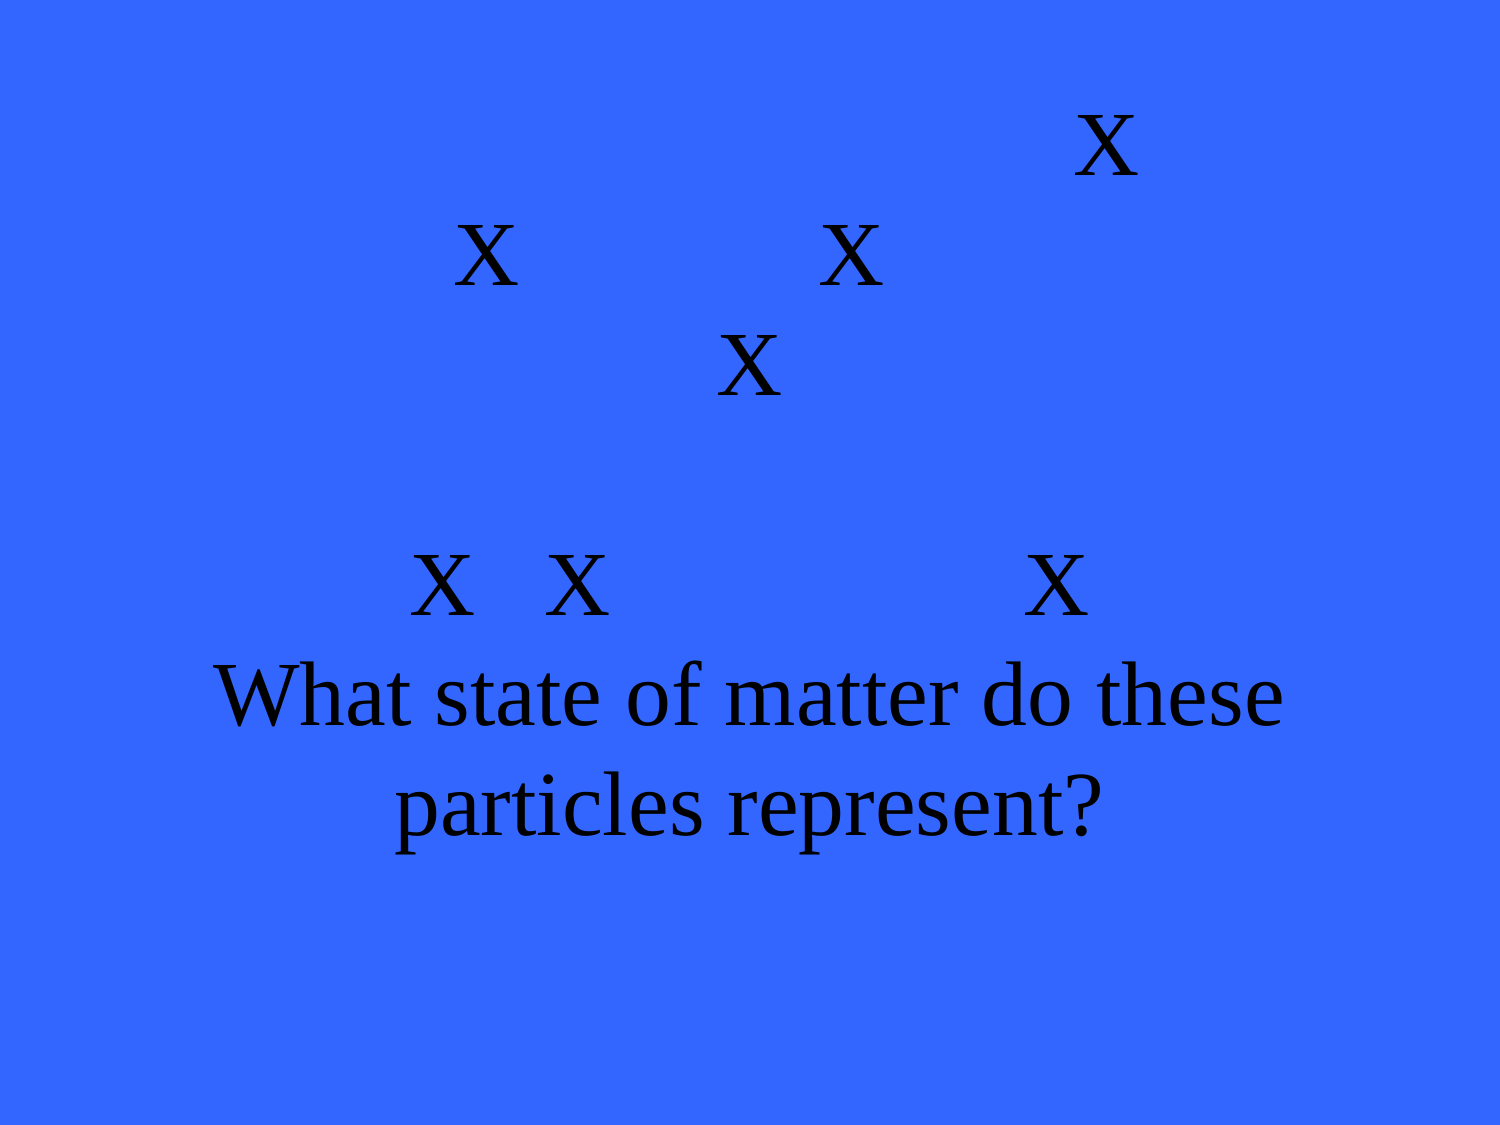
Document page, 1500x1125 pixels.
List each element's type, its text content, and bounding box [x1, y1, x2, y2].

title X X X X X X X What state of matter do these particles represent? [112, 374, 1388, 563]
